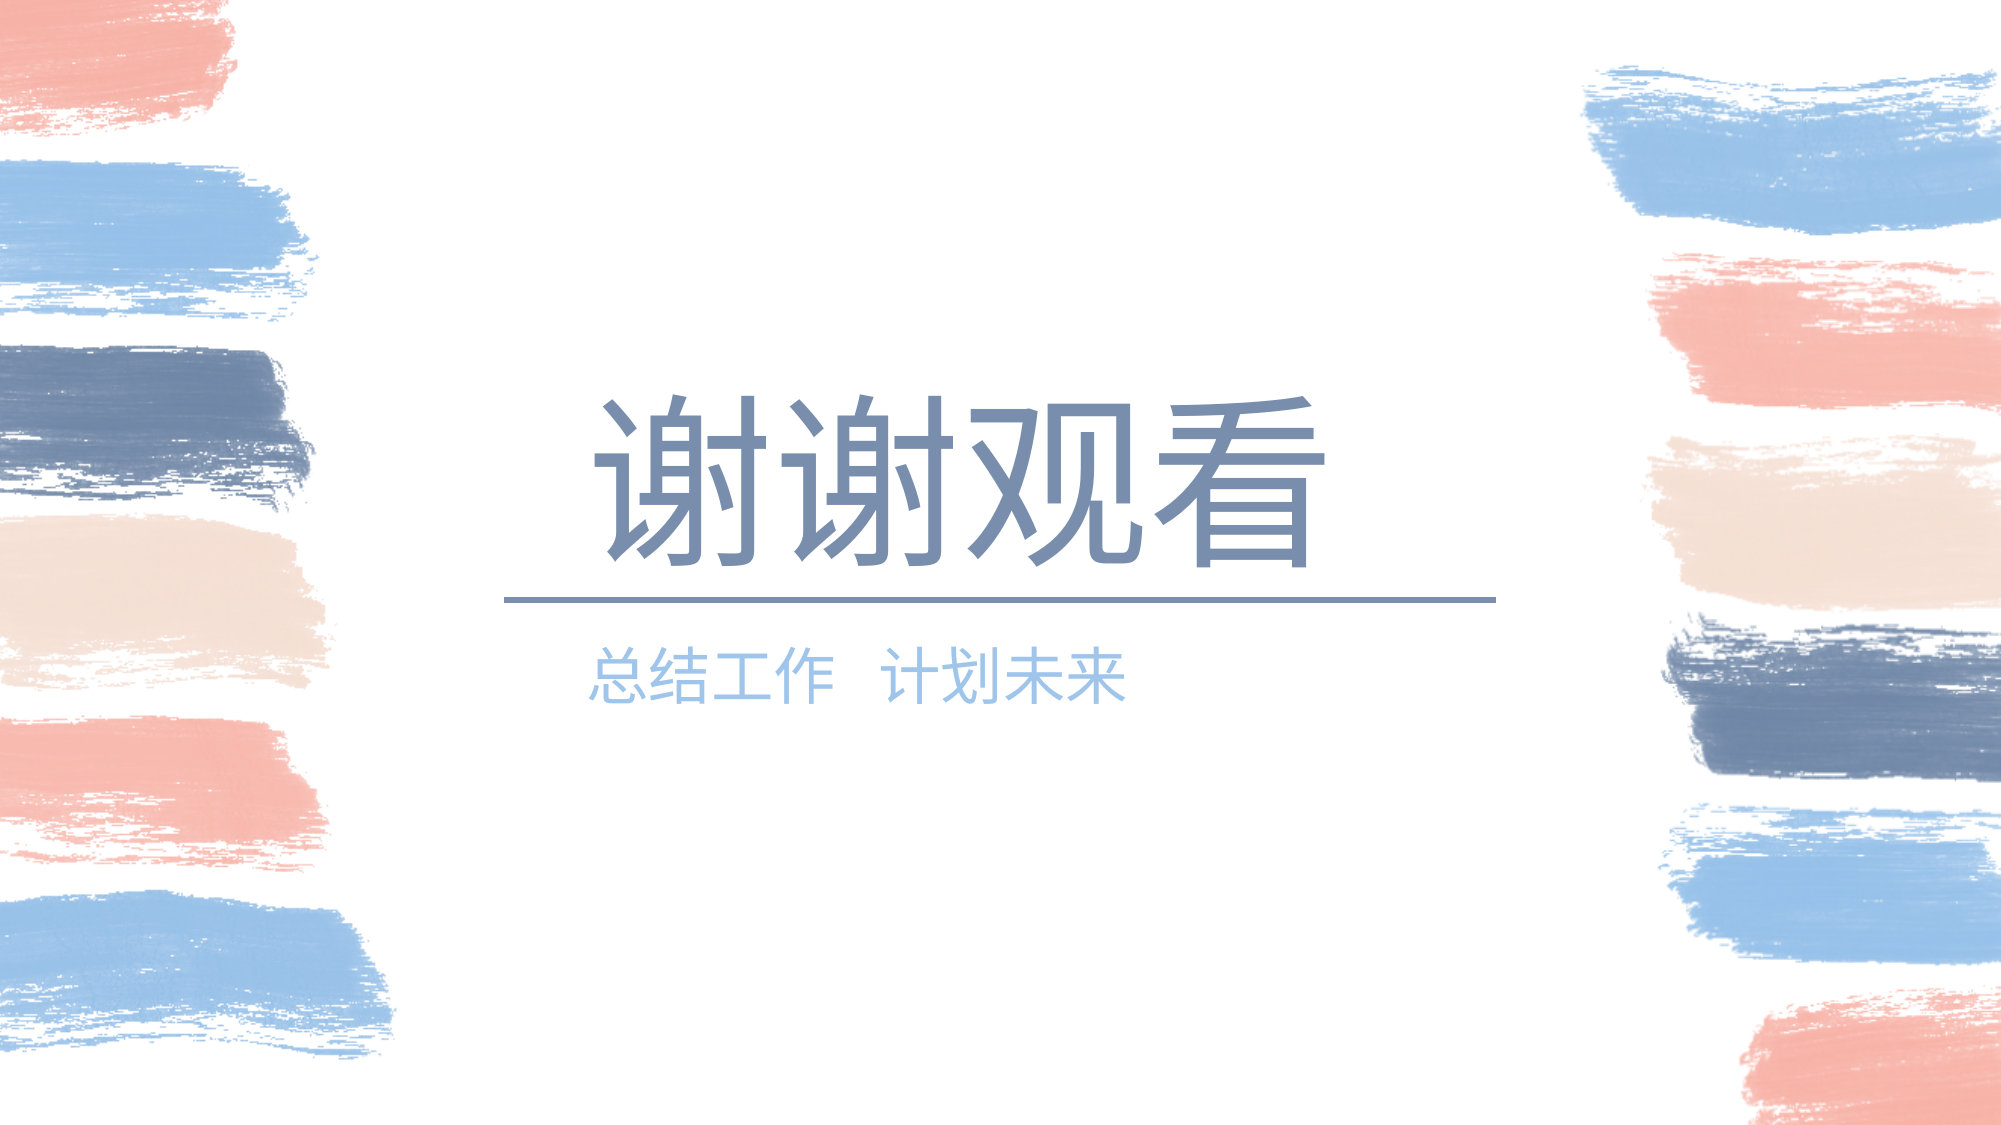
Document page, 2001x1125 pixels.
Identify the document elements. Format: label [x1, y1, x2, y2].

text_box [504, 357, 1496, 721]
picture [1465, 0, 2001, 1125]
picture [0, 0, 511, 1125]
